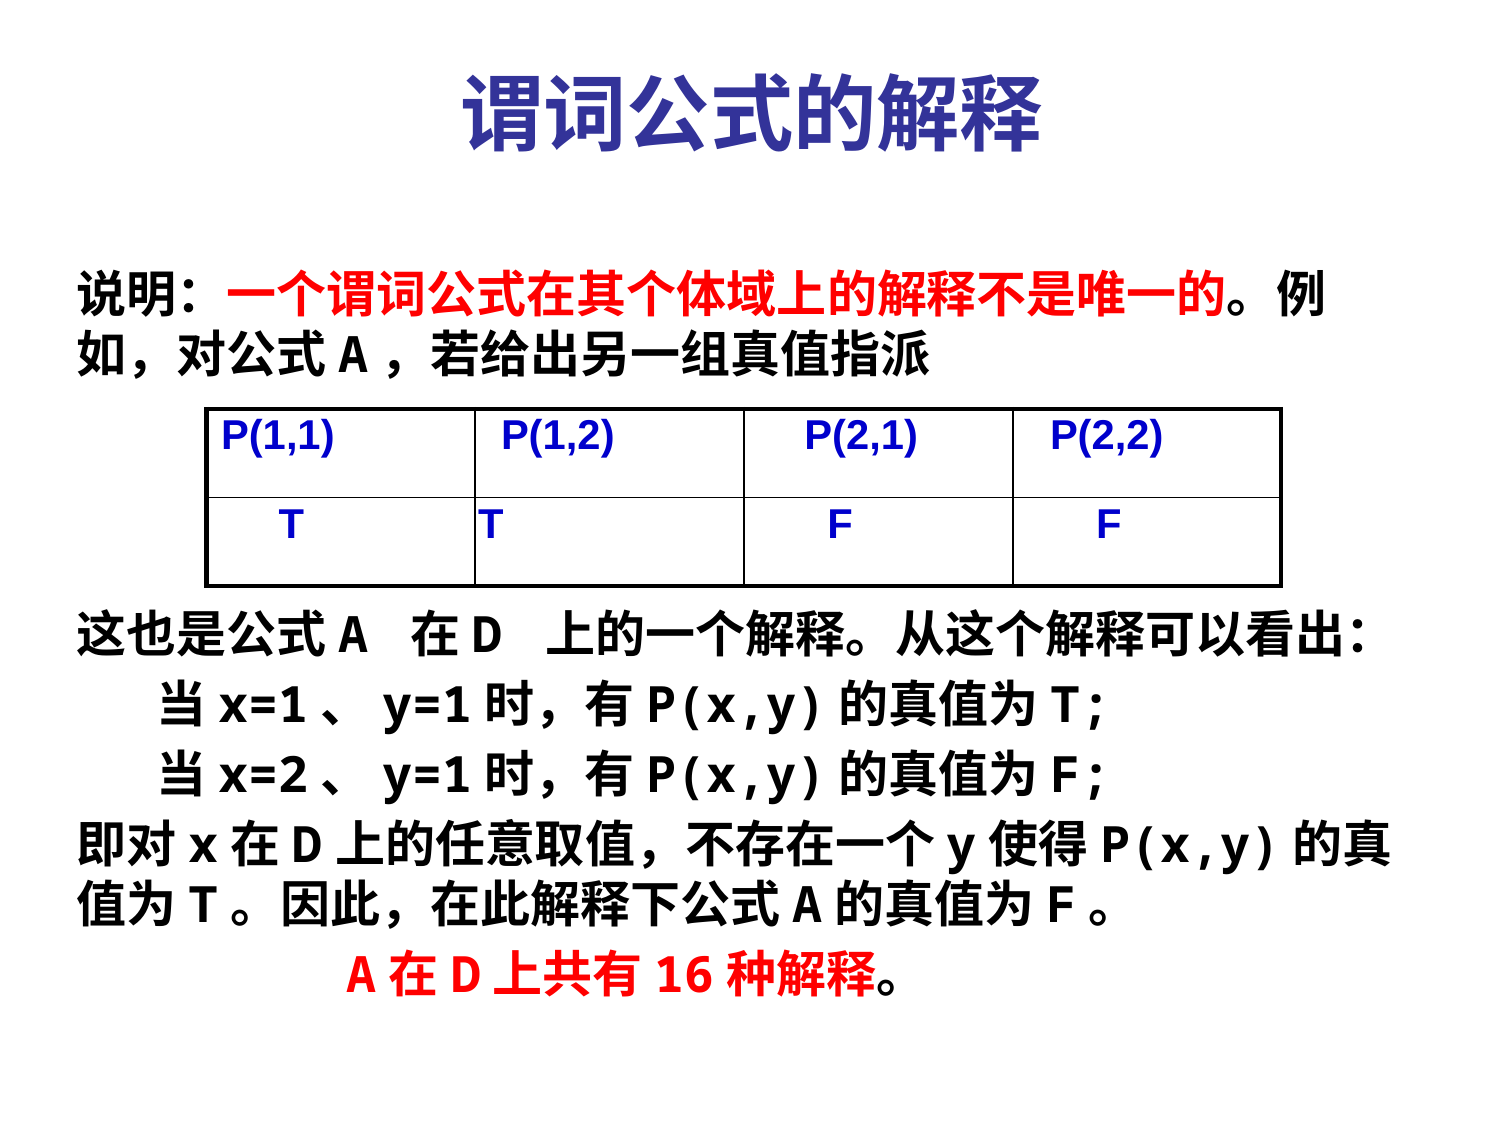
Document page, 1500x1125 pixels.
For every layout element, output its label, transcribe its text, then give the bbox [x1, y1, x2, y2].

list 说明：一个谓词公式在其个体域上的解释不是唯一的。例如，对公式A，若给出另一组真值指派 这也是公式A 在D 上的一个解释。从这个解释可以看出： 当x=1、y=1时，有P(x,y)的真值为T; 当x=2、y=1时，有P(x,y)的真值为F; 即对x在D上的任意取值，不存在一个y使得P(x,y)的真值为T。因此，在此解释下公式A的真值为F。 A在D上共有16种解释。 [61, 255, 1438, 1083]
table_header P(1,1) [209, 411, 474, 497]
title 谓词公式的解释 [76, 42, 1427, 180]
table_header P(1,2) [476, 411, 743, 497]
table_header P(2,1) [745, 411, 1012, 497]
table_header P(2,2) [1014, 411, 1279, 497]
table_cell T [209, 498, 474, 584]
table_cell T [476, 498, 743, 584]
table_cell F [1014, 498, 1279, 584]
table_cell F [745, 498, 1012, 584]
